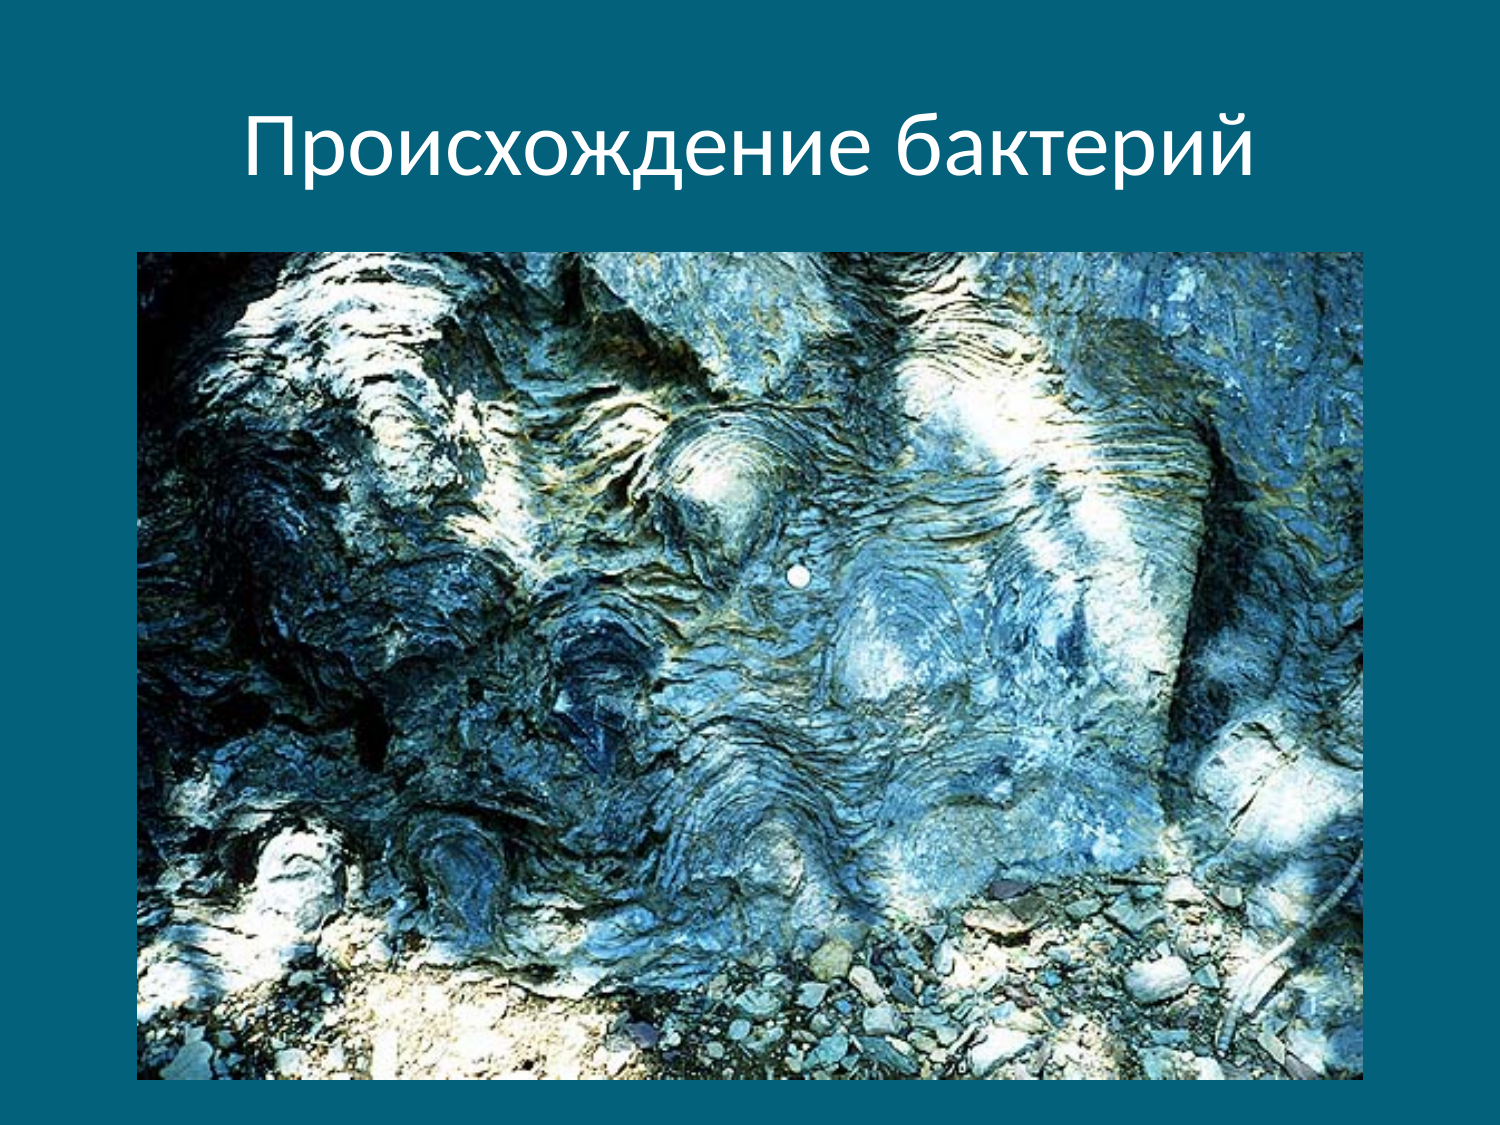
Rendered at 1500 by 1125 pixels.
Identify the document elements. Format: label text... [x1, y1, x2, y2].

title Происхождение бактерий [75, 45, 1425, 233]
picture [138, 253, 1362, 1079]
